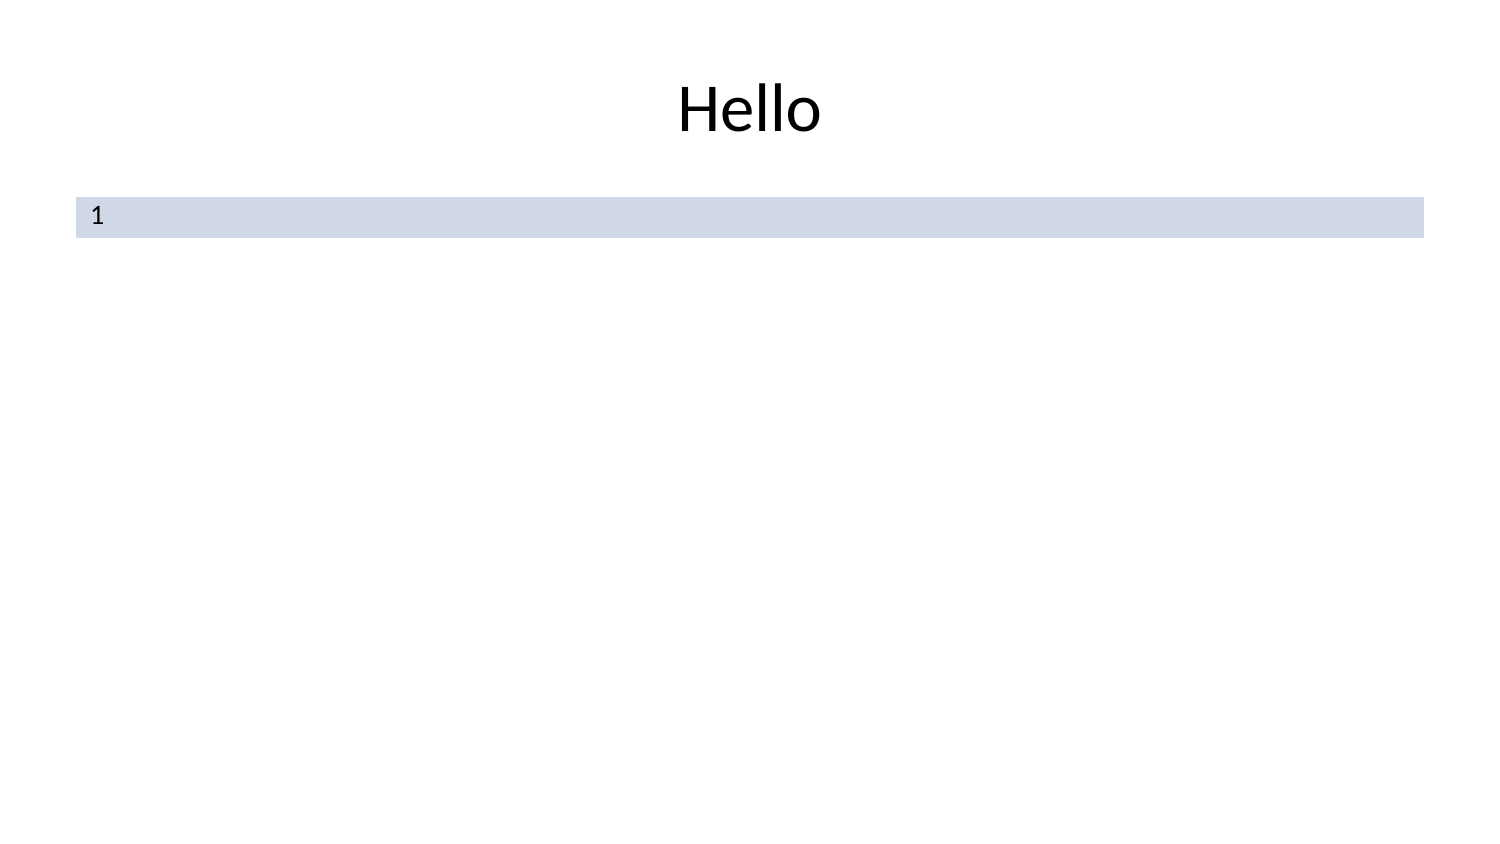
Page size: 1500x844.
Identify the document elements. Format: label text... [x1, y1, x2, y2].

title Hello [75, 33, 1425, 175]
table_header 1 [76, 197, 1424, 238]
